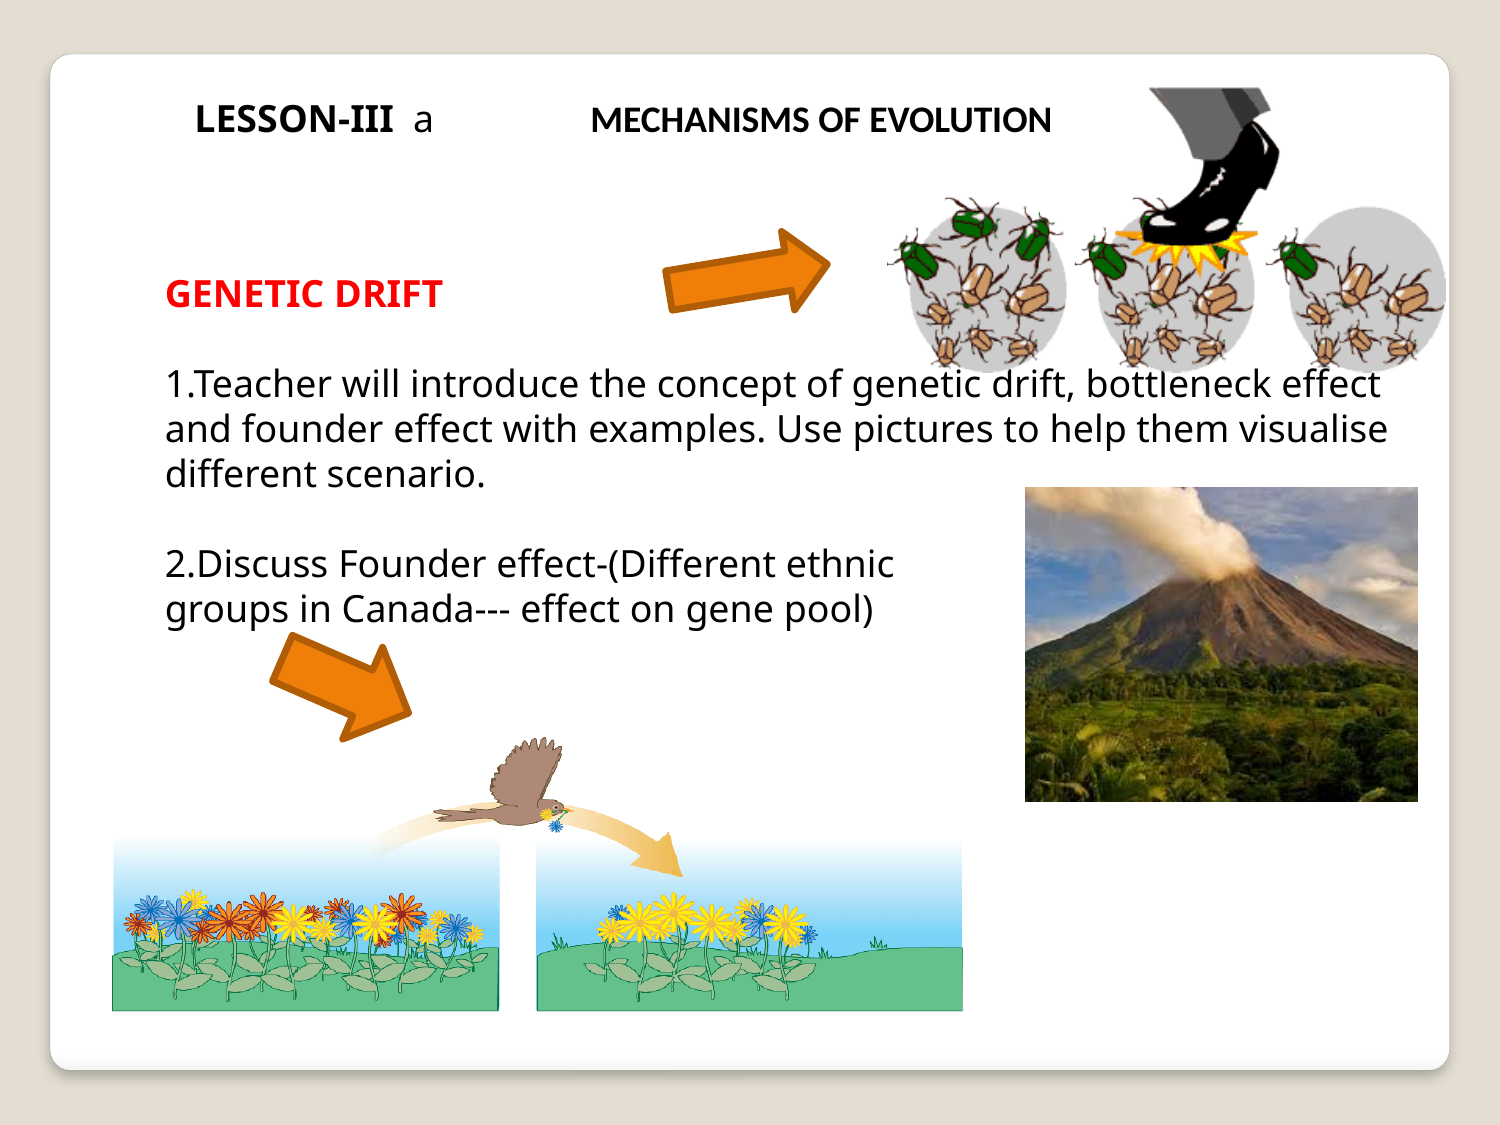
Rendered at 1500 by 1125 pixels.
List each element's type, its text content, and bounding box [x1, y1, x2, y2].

text_box LESSON-III a MECHANISMS OF EVOLUTION [179, 87, 886, 148]
picture [112, 737, 963, 1013]
text_box [269, 632, 412, 736]
text_box [662, 227, 831, 314]
text_box GENETIC DRIFT 1.Teacher will introduce the concept of genetic drift, bottleneck effect and founder effect with examples. Use pictures to help them visualise different scenario. 2.Discuss Founder effect-(Different ethnic groups in Canada--- effect on gene pool) [150, 262, 1450, 908]
picture [887, 87, 1446, 373]
picture [1024, 487, 1418, 802]
